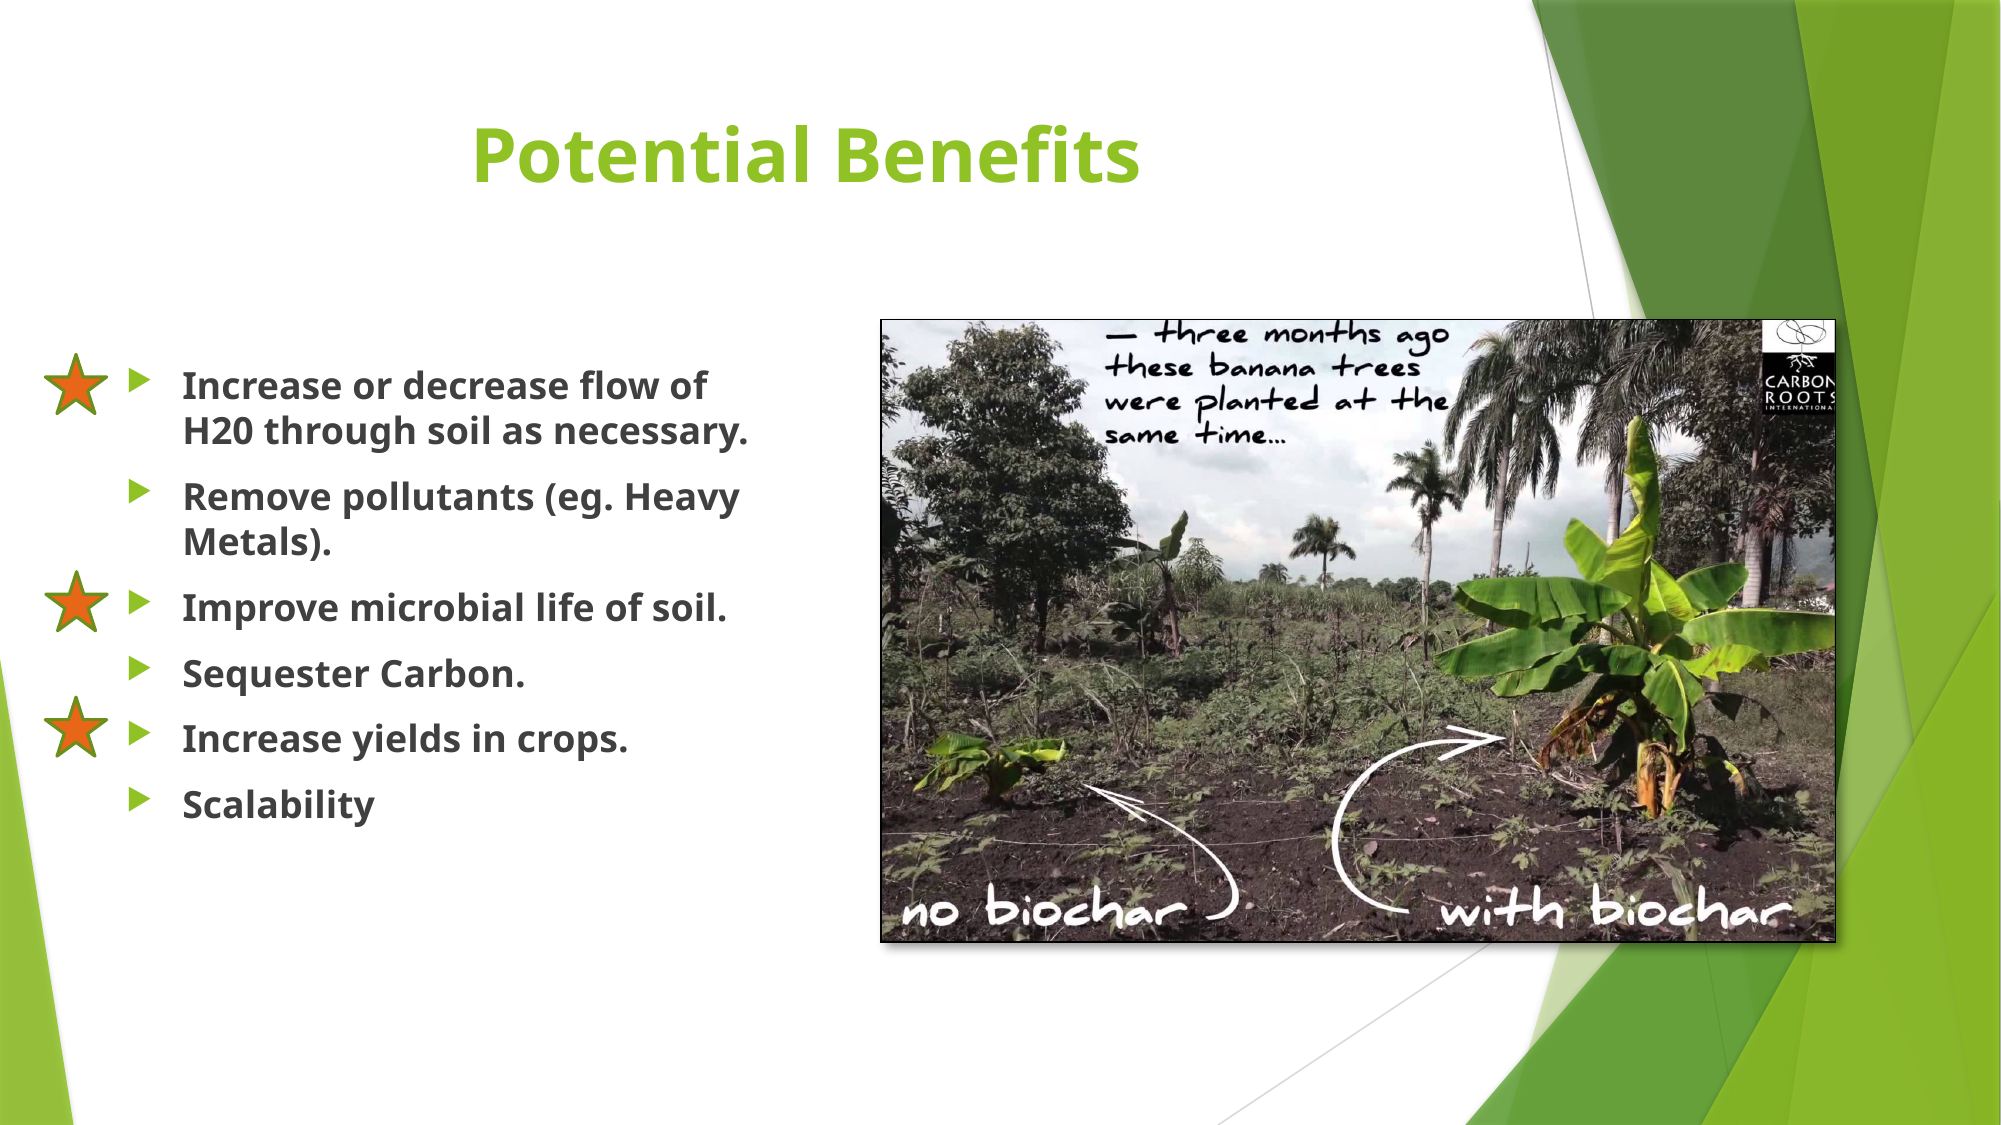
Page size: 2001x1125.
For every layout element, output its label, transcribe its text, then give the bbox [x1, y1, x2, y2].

title Potential Benefits [111, 99, 1522, 317]
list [880, 319, 1836, 942]
text_box [43, 352, 109, 415]
list Increase or decrease flow of H20 through soil as necessary. Remove pollutants (eg. Heavy Metals). Improve microbial life of soil. Sequester Carbon. Increase yields in crops. Scalability [111, 354, 798, 992]
text_box [43, 695, 109, 758]
text_box [44, 570, 109, 633]
